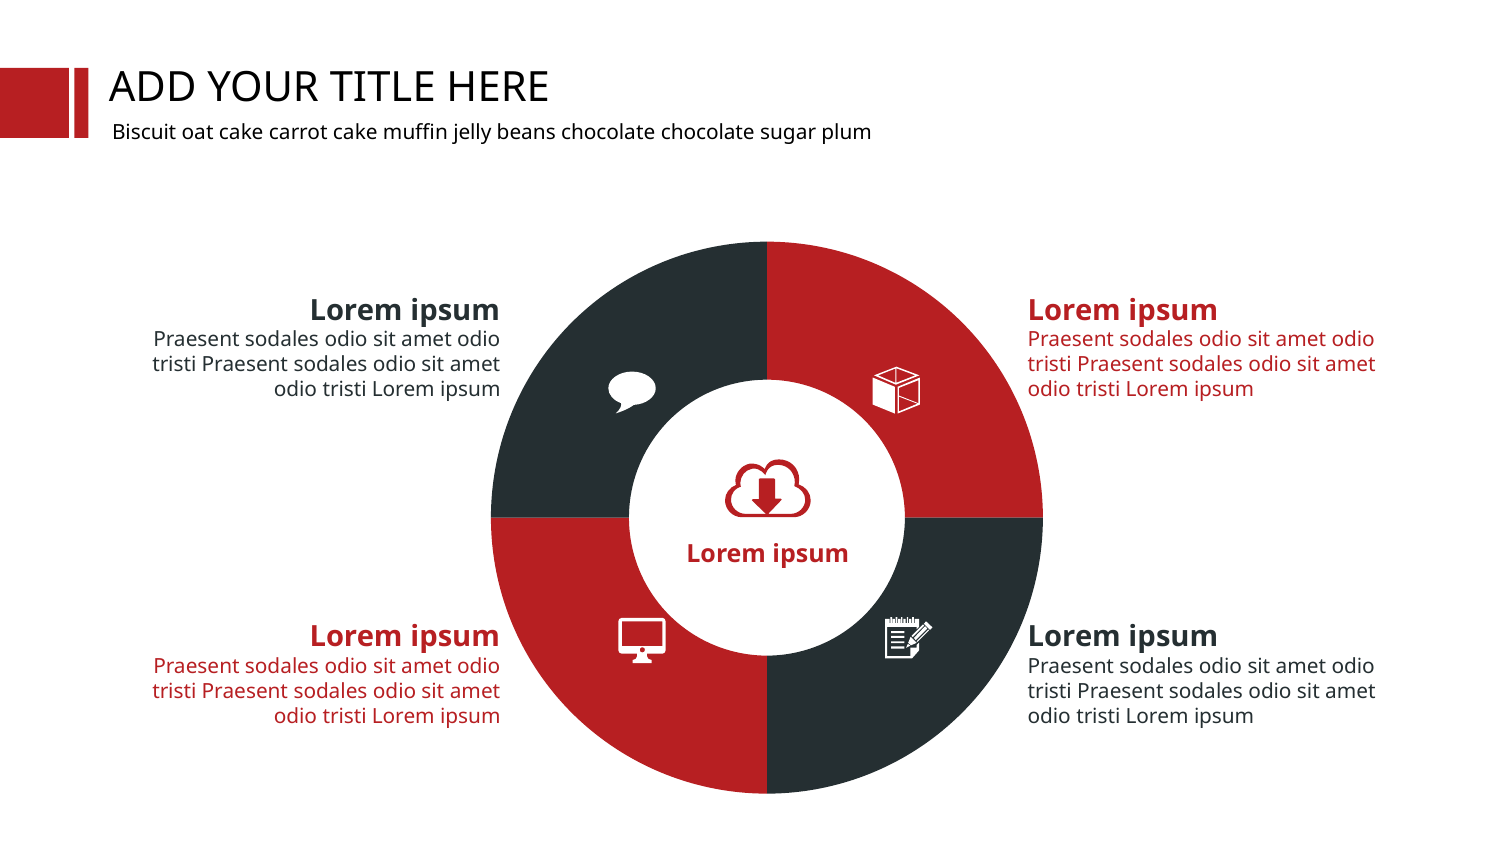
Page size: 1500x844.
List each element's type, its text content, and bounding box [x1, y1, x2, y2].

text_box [872, 366, 920, 414]
text_box Lorem ipsum Praesent sodales odio sit amet odio tristi Praesent sodales odio sit amet odio tristi Lorem ipsum [1097, 613, 1406, 731]
chart [436, 230, 1097, 806]
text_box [885, 617, 933, 659]
text_box Lorem ipsum Praesent sodales odio sit amet odio tristi Praesent sodales odio sit amet odio tristi Lorem ipsum [128, 287, 436, 405]
text_box Lorem ipsum Praesent sodales odio sit amet odio tristi Praesent sodales odio sit amet odio tristi Lorem ipsum [128, 613, 436, 731]
text_box Lorem ipsum Praesent sodales odio sit amet odio tristi Praesent sodales odio sit amet odio tristi Lorem ipsum [1097, 287, 1398, 405]
